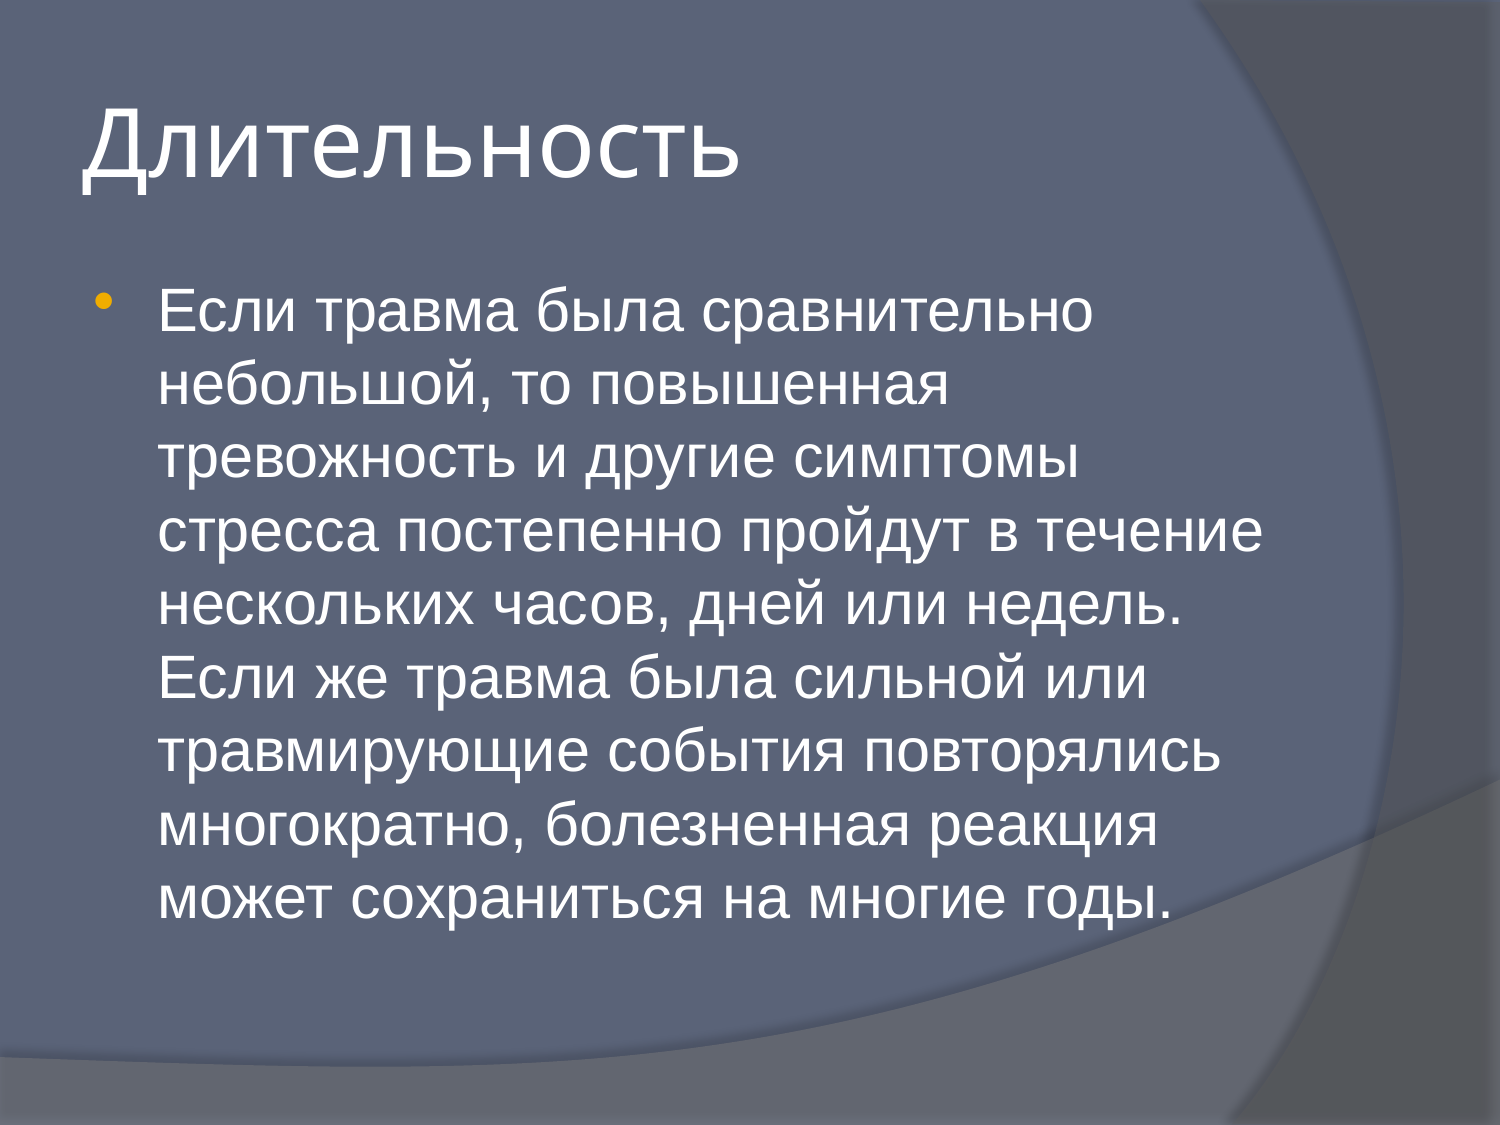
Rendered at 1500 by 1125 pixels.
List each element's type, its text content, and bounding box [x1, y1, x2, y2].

list Если травма была сравнительно небольшой, то повышенная тревожность и другие симптомы стресса постепенно пройдут в течение нескольких часов, дней или недель. Если же травма была сильной или травмирующие события повторялись многократно, болезненная реакция может сохраниться на многие годы. [75, 262, 1300, 1005]
title Длительность [75, 45, 1300, 233]
